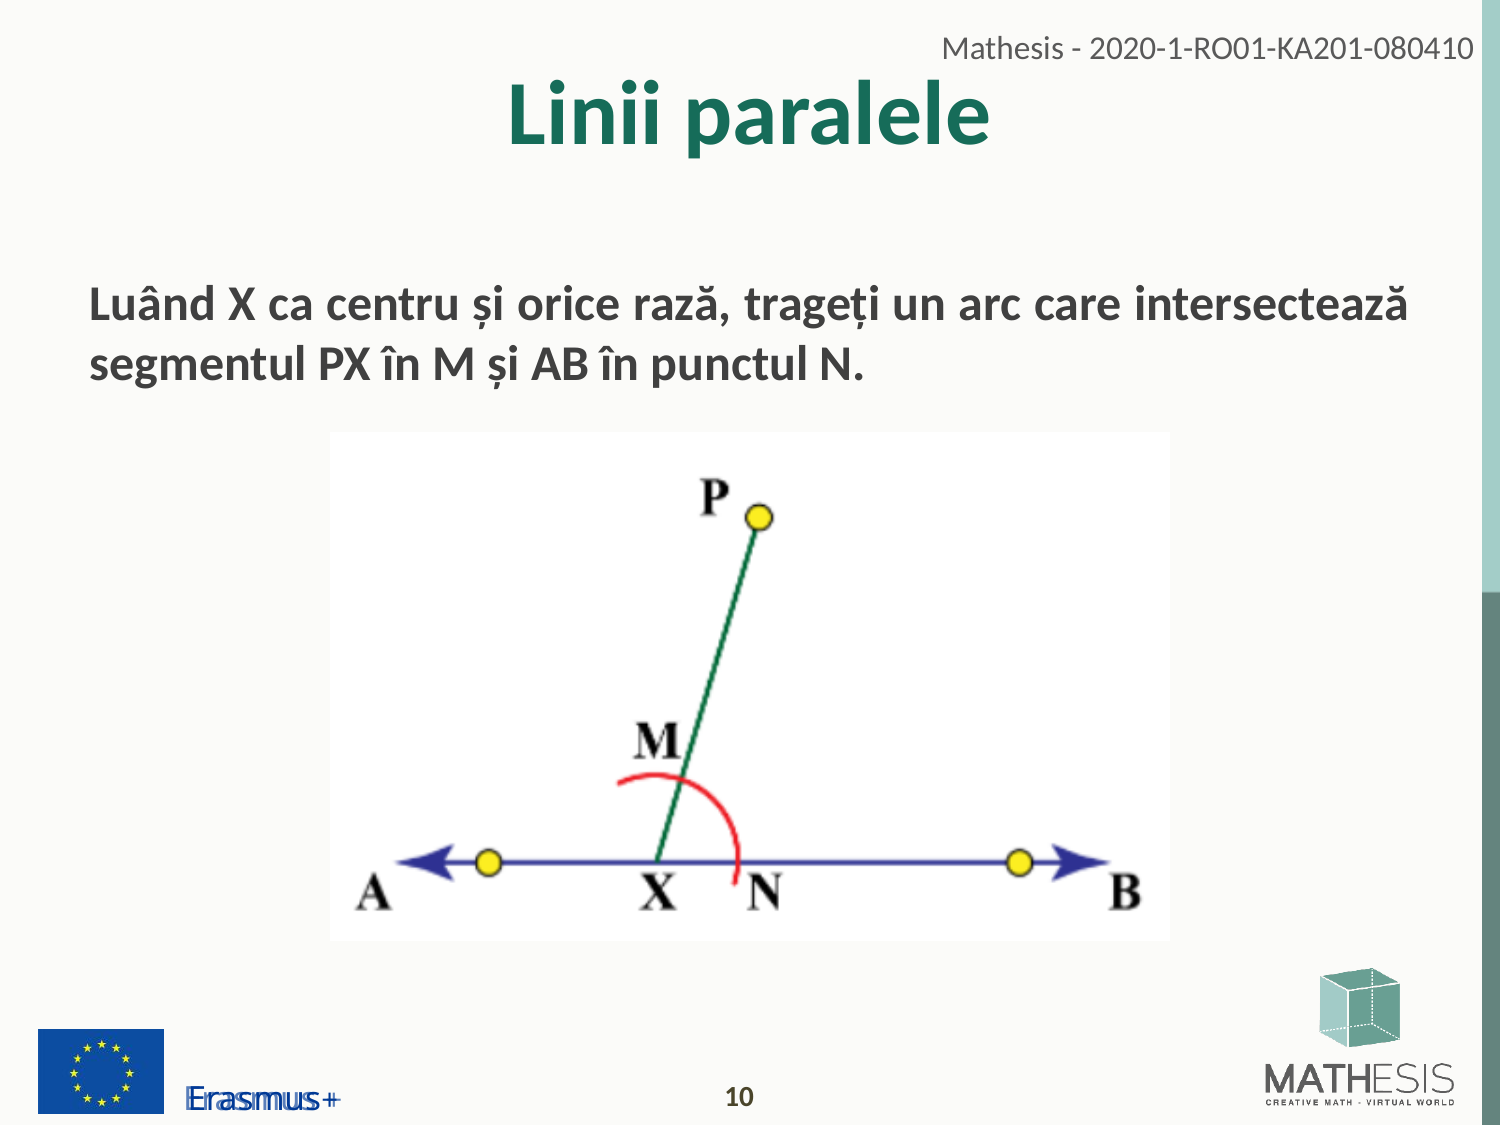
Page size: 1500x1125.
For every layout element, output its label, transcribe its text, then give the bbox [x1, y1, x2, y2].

title Linii paralele [75, 45, 1425, 233]
list Luând X ca centru și orice rază, trageți un arc care intersectează segmentul PX în M și AB în punctul N. [75, 262, 1425, 1005]
picture [330, 432, 1170, 941]
picture [38, 1029, 164, 1114]
